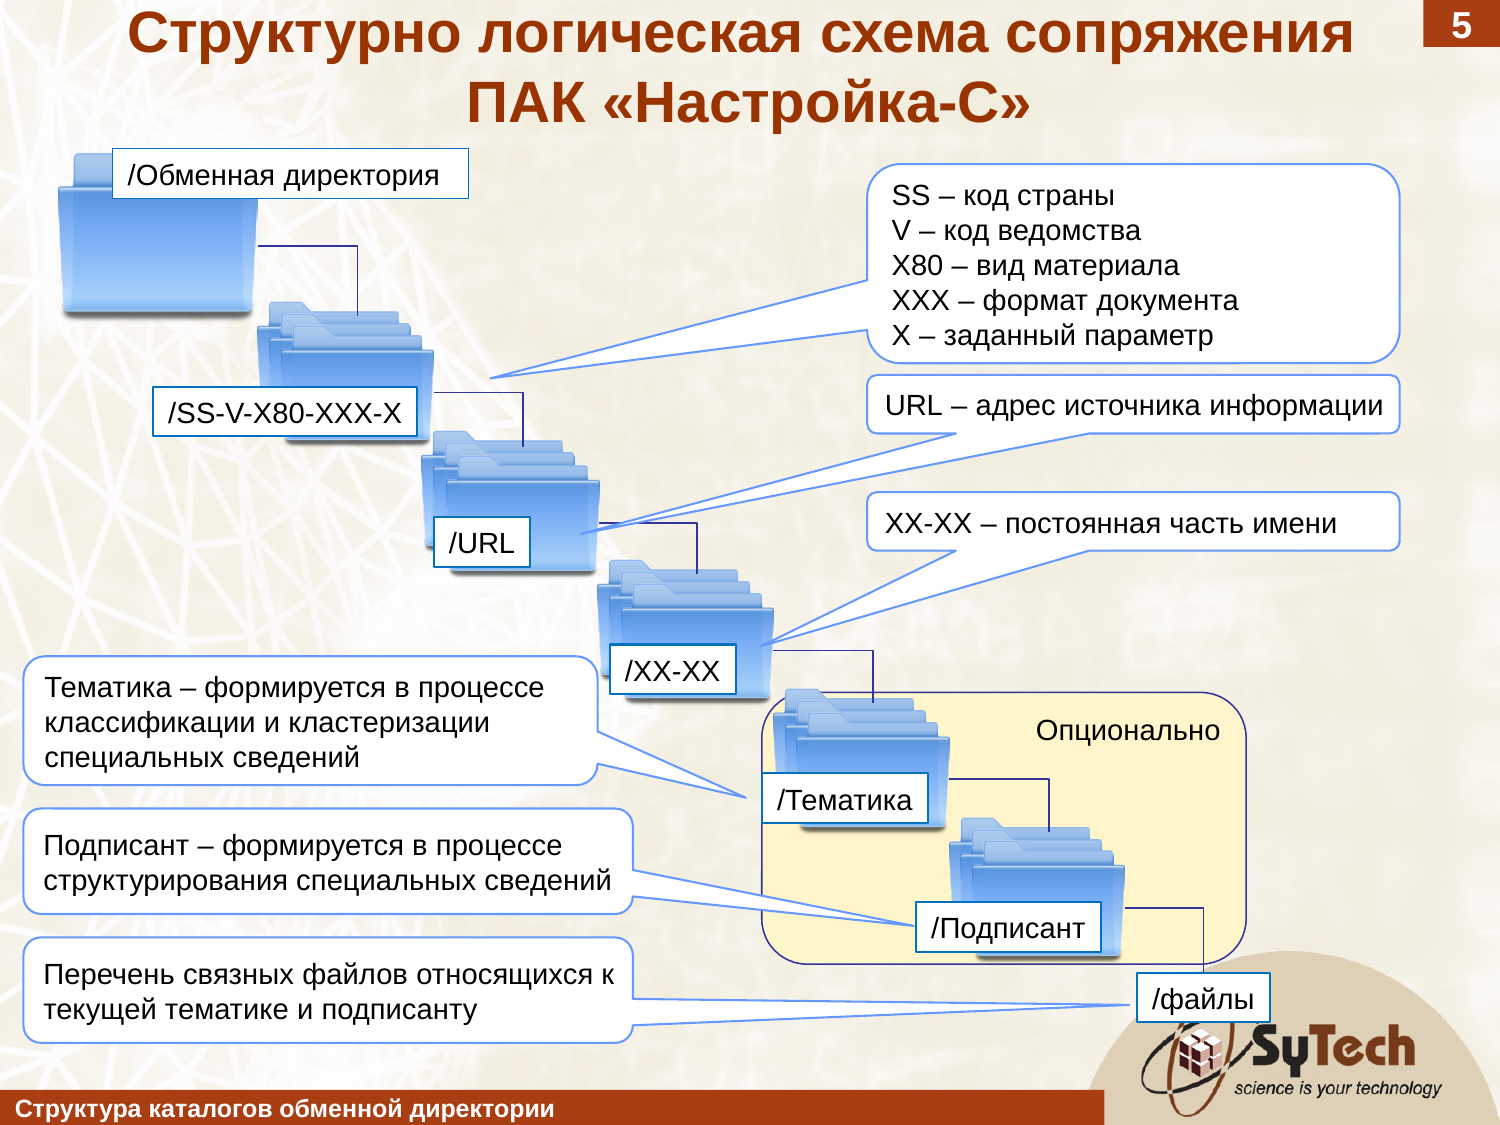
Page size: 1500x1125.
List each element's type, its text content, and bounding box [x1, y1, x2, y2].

text_box URL – адрес источника информации [629, 374, 1400, 521]
text_box Структура каталогов обменной директории [0, 1089, 1105, 1125]
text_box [773, 650, 874, 704]
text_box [152, 316, 434, 469]
text_box Тематика – формируется в процессе классификации и кластеризации специальных сведений [23, 656, 746, 798]
text_box /файлы [1137, 972, 1270, 1023]
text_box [257, 245, 358, 317]
text_box 5 [1423, 1, 1500, 47]
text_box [609, 573, 774, 727]
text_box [940, 692, 1247, 965]
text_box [761, 863, 910, 965]
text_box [948, 779, 1050, 833]
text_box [915, 831, 1126, 985]
text_box Структурно логическая схема сопряжения ПАК «Настройка-С» [35, 23, 1465, 106]
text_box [433, 392, 524, 448]
text_box ХХ-ХХ – постоянная часть имени [777, 492, 1400, 642]
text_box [433, 446, 600, 600]
text_box Перечень связных файлов относящихся к текущей тематике и подписанту [23, 937, 1130, 1043]
text_box SS – код страны V – код ведомства X80 – вид материала XXX – формат документа X – заданный параметр [490, 164, 1400, 379]
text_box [58, 140, 469, 352]
text_box Подписант – формируется в процессе структурирования специальных сведений [23, 808, 756, 914]
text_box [598, 522, 698, 575]
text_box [761, 702, 950, 856]
picture [0, 1, 1500, 1125]
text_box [1124, 907, 1204, 973]
